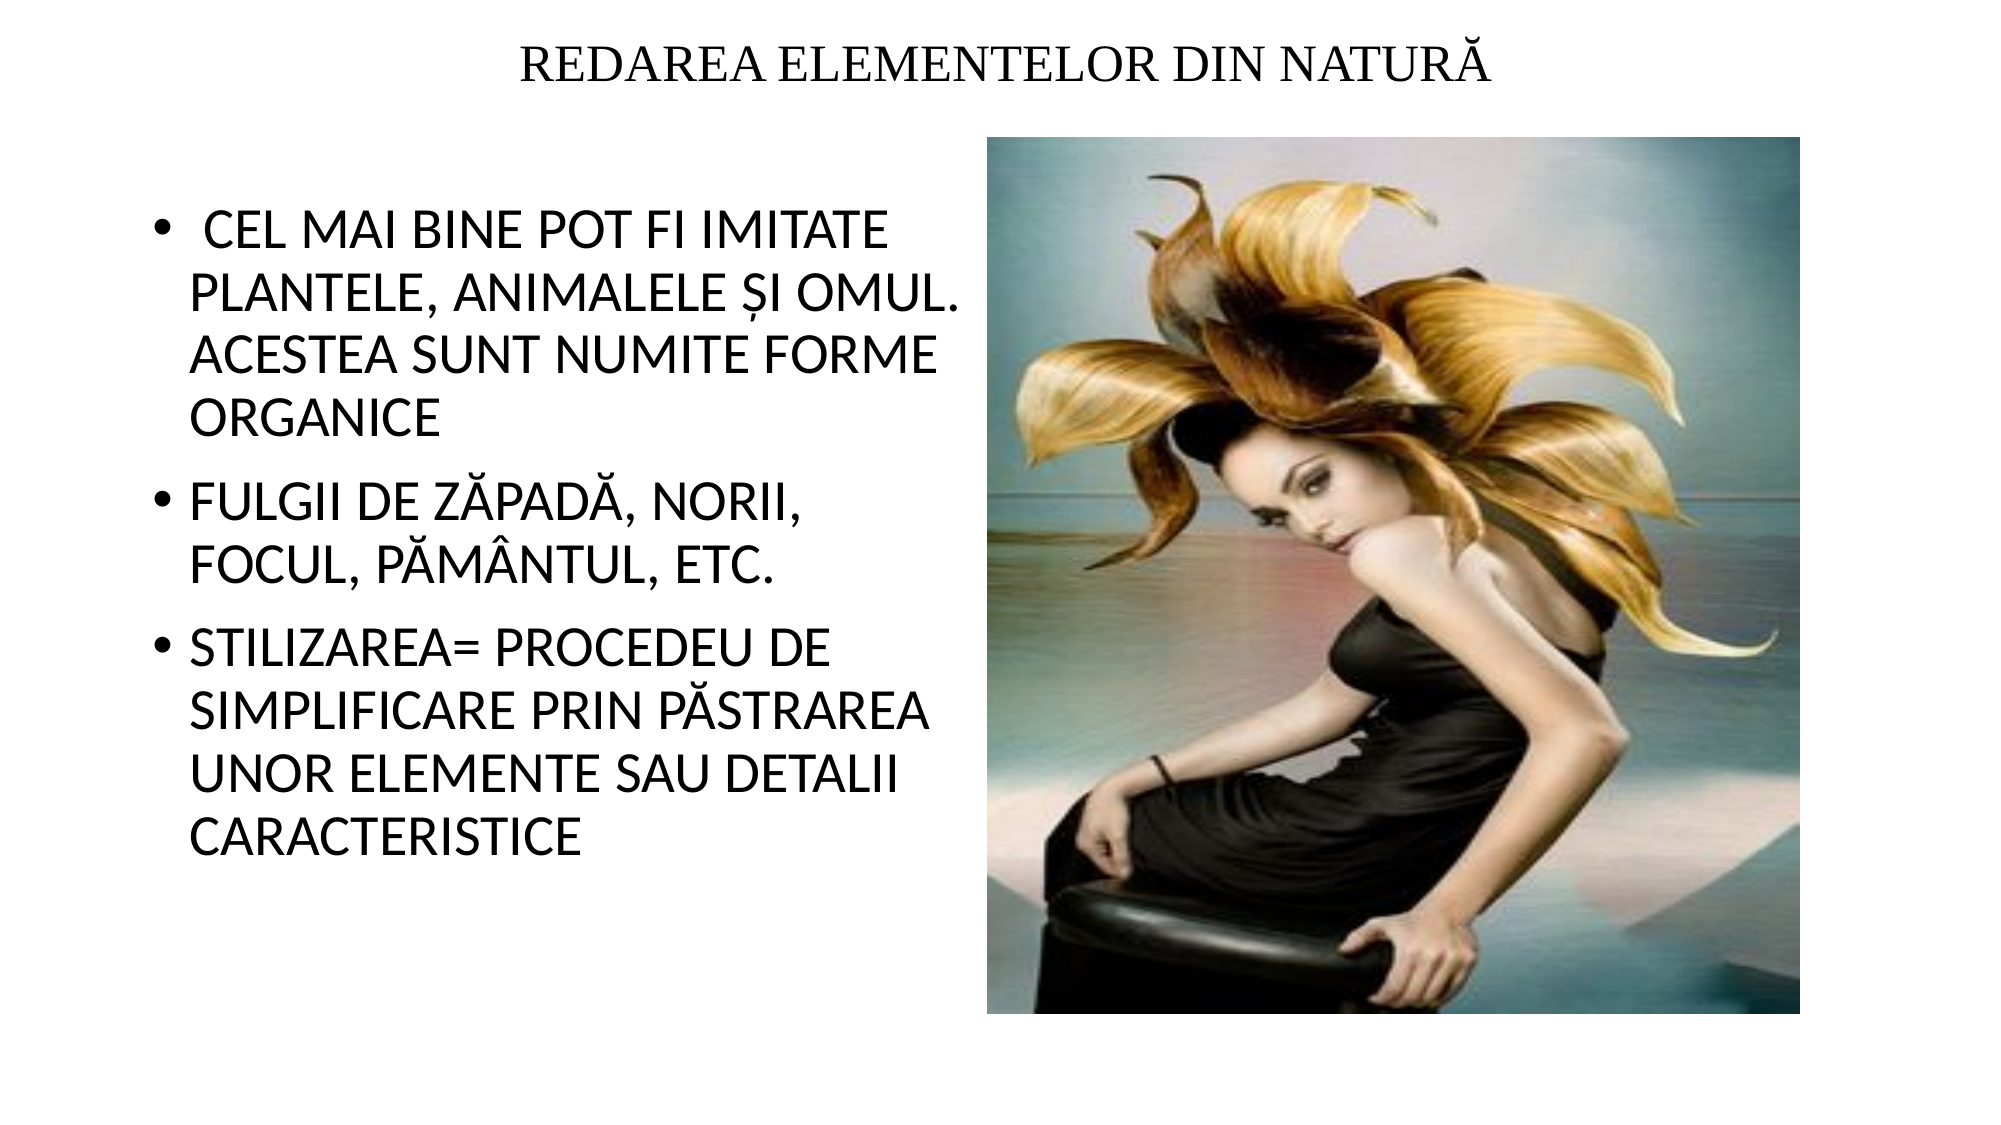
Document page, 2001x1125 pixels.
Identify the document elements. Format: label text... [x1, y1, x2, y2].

title REDAREA ELEMENTELOR DIN NATURĂ [137, 28, 1863, 100]
list CEL MAI BINE POT FI IMITATE PLANTELE, ANIMALELE ȘI OMUL. ACESTEA SUNT NUMITE FORME ORGANICE FULGII DE ZĂPADĂ, NORII, FOCUL, PĂMÂNTUL, ETC. STILIZAREA= PROCEDEU DE SIMPLIFICARE PRIN PĂSTRAREA UNOR ELEMENTE SAU DETALII CARACTERISTICE [137, 190, 987, 1014]
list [987, 137, 1800, 1014]
